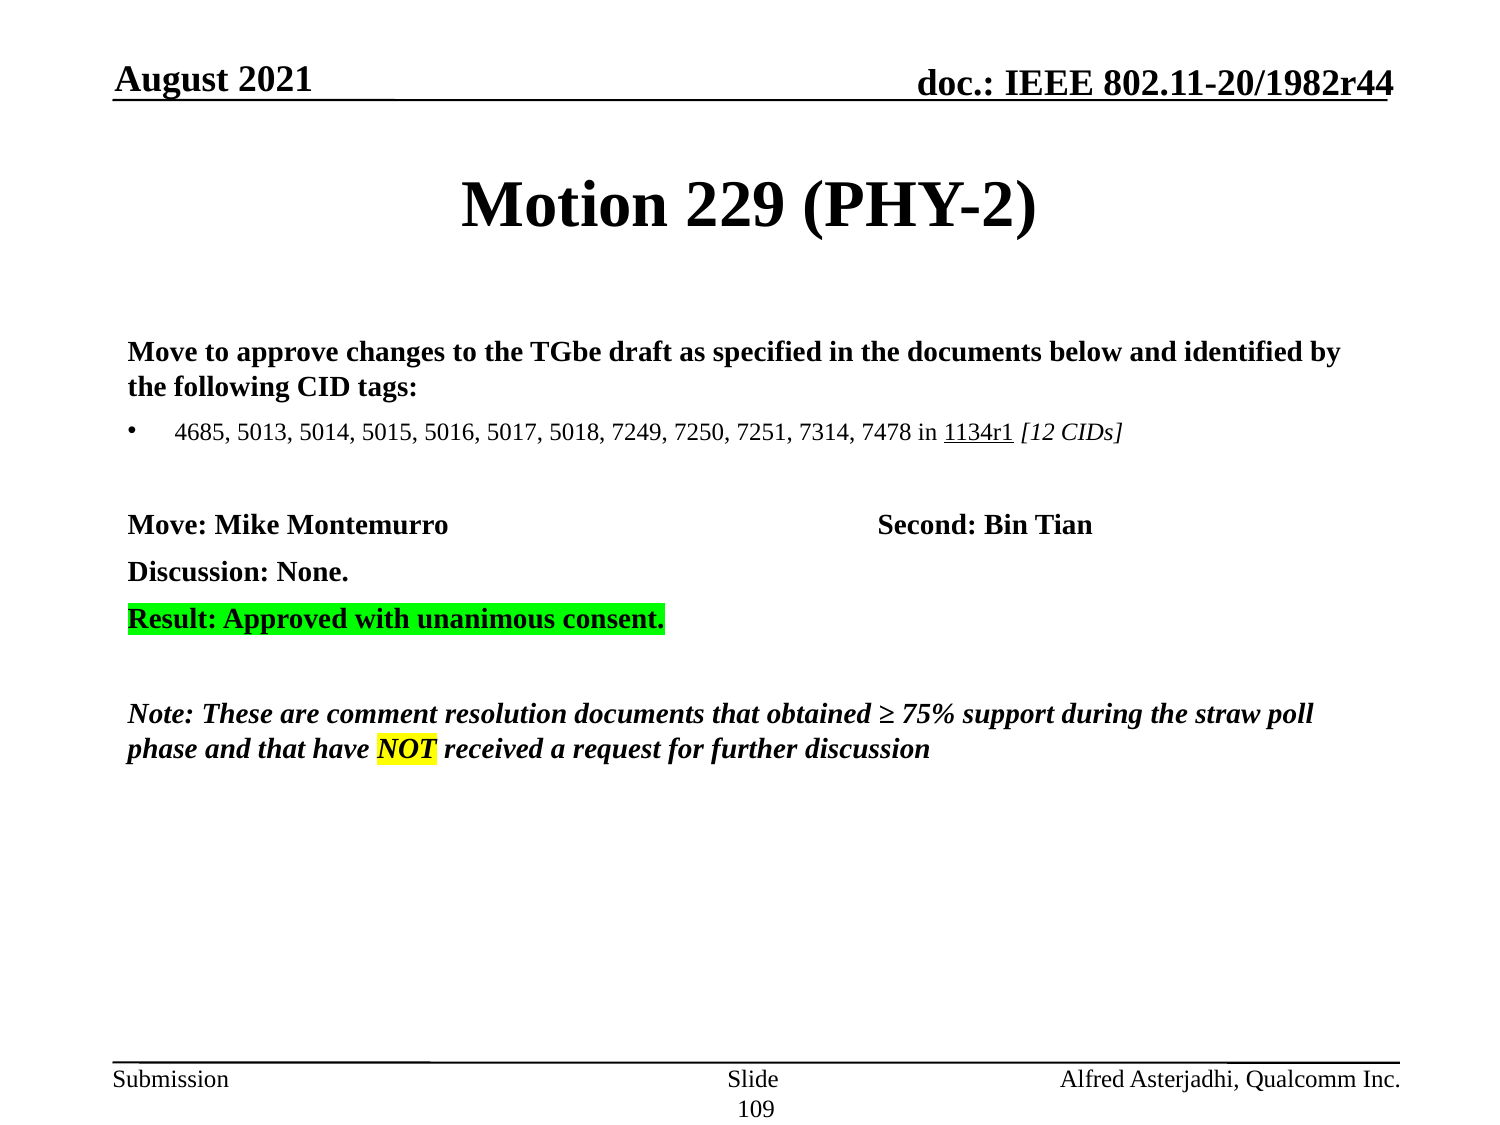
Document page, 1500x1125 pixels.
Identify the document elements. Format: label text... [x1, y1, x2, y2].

title Motion 229 (PHY-2) [112, 112, 1388, 288]
list Move to approve changes to the TGbe draft as specified in the documents below and identified by the following CID tags: 4685, 5013, 5014, 5015, 5016, 5017, 5018, 7249, 7250, 7251, 7314, 7478 in 1134r1 [12 CIDs] Move: Mike Montemurro Second: Bin Tian Discussion: None. Result: Approved with unanimous consent. Note: These are comment resolution documents that obtained ≥ 75% support during the straw poll phase and that have NOT received a request for further discussion [112, 324, 1388, 1063]
footer Alfred Asterjadhi, Qualcomm Inc. [878, 1061, 1402, 1093]
slide_number Slide 109 [712, 1061, 800, 1123]
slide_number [114, 54, 423, 100]
